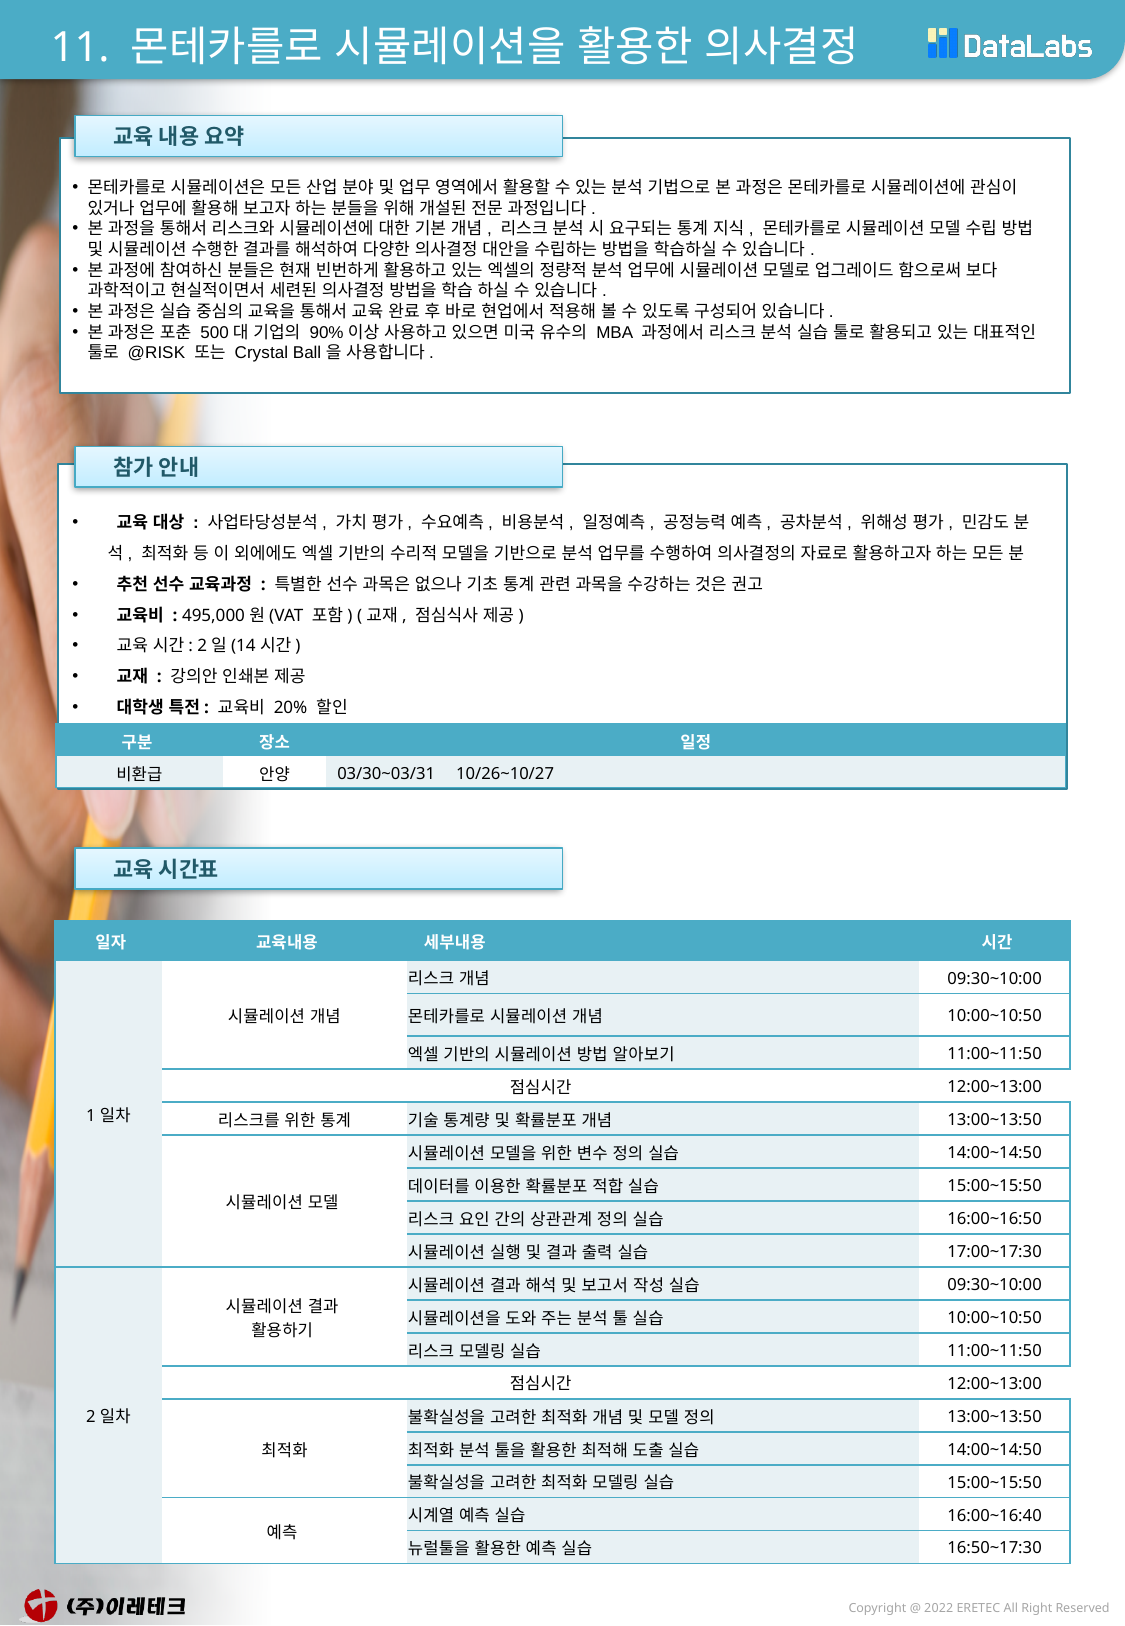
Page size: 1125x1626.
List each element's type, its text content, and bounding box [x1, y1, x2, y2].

table_cell 시뮬레이션 결과 활용하기 [162, 1268, 407, 1365]
table_cell 예측 [162, 1498, 407, 1563]
table_header 일자 [56, 922, 162, 960]
table_header 구분 [57, 724, 223, 755]
table_cell 15:00~15:50 [919, 1169, 1069, 1200]
table_cell 11:00~11:50 [919, 1334, 1069, 1365]
table_header 시간 [919, 922, 1069, 960]
table_cell 11:00~11:50 [919, 1037, 1069, 1068]
table_cell 리스크 요인 간의 상관관계 정의 실습 [407, 1202, 919, 1233]
text_box 참가 안내 [74, 446, 563, 488]
table_cell 시뮬레이션 모델을 위한 변수 정의 실습 [407, 1136, 919, 1167]
table_cell 불확실성을 고려한 최적화 개념 및 모델 정의 [407, 1400, 919, 1431]
table_cell 리스크를 위한 통계 [162, 1103, 407, 1134]
text_box 교육 내용 요약 [74, 115, 563, 157]
table_cell 기술 통계량 및 확률분포 개념 [407, 1103, 919, 1134]
text_box [55, 462, 1070, 791]
table_cell 14:00~14:50 [919, 1136, 1069, 1167]
picture [0, 23, 1125, 1625]
table_cell 점심시간 [162, 1070, 919, 1101]
table_cell 10:00~10:50 [919, 1301, 1069, 1332]
table_cell 09:30~10:00 [919, 961, 1069, 993]
table_cell 리스크 개념 [407, 961, 919, 993]
table_cell 불확실성을 고려한 최적화 모델링 실습 [407, 1466, 919, 1497]
table_cell 10:00~10:50 [919, 994, 1069, 1035]
text_box 교육 대상 : 사업타당성분석, 가치 평가, 수요예측, 비용분석, 일정예측, 공정능력 예측, 공차분석, 위해성 평가, 민감도 분석, 최적화 등 이 외에에도 엑셀 기반의 수리적 모델을 기반으로 분석 업무를 수행하여 의사결정의 자료로 활용하고자 하는 모든 분 추천 선수 교육과정 : 특별한 선수 과목은 없으나 기초 통계 관련 과목을 수강하는 것은 권고 교육비 : 495,000원(VAT 포함) (교재, 점심식사 제공) 교육 시간: 2일(14시간) 교재 : 강의안 인쇄본 제공 대학생 특전: 교육비 20% 할인 [57, 493, 1068, 756]
table_cell 14:00~14:50 [919, 1433, 1069, 1464]
table_cell 시뮬레이션 개념 [162, 961, 407, 1068]
table_header 세부내용 [407, 922, 919, 960]
table_cell 17:00~17:30 [919, 1235, 1069, 1266]
table_cell 데이터를 이용한 확률분포 적합 실습 [407, 1169, 919, 1200]
table_cell 1일차 [56, 961, 162, 1266]
table_cell 비환급 [57, 756, 223, 787]
text_box 몬테카를로 시뮬레이션은 모든 산업 분야 및 업무 영역에서 활용할 수 있는 분석 기법으로 본 과정은 몬테카를로 시뮬레이션에 관심이 있거나 업무에 활용해 보고자 하는 분들을 위해 개설된 전문 과정입니다. 본 과정을 통해서 리스크와 시뮬레이션에 대한 기본 개념, 리스크 분석 시 요구되는 통계 지식, 몬테카를로 시뮬레이션 모델 수립 방법 및 시뮬레이션 수행한 결과를 해석하여 다양한 의사결정 대안을 수립하는 방법을 학습하실 수 있습니다. 본 과정에 참여하신 분들은 현재 빈번하게 활용하고 있는 엑셀의 정량적 분석 업무에 시뮬레이션 모델로 업그레이드 함으로써 보다 과학적이고 현실적이면서 세련된 의사결정 방법을 학습 하실 수 있습니다. 본 과정은 실습 중심의 교육을 통해서 교육 완료 후 바로 현업에서 적용해 볼 수 있도록 구성되어 있습니다. 본 과정은 포춘 500대 기업의 90%이상 사용하고 있으면 미국 유수의 MBA 과정에서 리스크 분석 실습 툴로 활용되고 있는 대표적인 툴로 @RISK 또는 Crystal Ball을 사용합니다. [57, 169, 1068, 370]
table_header 장소 [223, 724, 326, 755]
table_cell 뉴럴툴을 활용한 예측 실습 [407, 1531, 919, 1563]
title 11. 몬테카를로 시뮬레이션을 활용한 의사결정 [35, 9, 1049, 80]
table_cell 12:00~13:00 [919, 1367, 1070, 1398]
table_cell 13:00~13:50 [919, 1400, 1069, 1431]
table_cell 리스크 모델링 실습 [407, 1334, 919, 1365]
table_cell 시뮬레이션을 도와 주는 분석 툴 실습 [407, 1301, 919, 1332]
table_cell 16:00~16:40 [919, 1498, 1069, 1530]
text_box [58, 136, 1072, 395]
table_cell 16:50~17:30 [919, 1531, 1069, 1563]
table_cell 안양 [223, 756, 326, 787]
table_cell 2일차 [56, 1268, 162, 1563]
table_cell 최적화 분석 툴을 활용한 최적해 도출 실습 [407, 1433, 919, 1464]
table_cell 시뮬레이션 결과 해석 및 보고서 작성 실습 [407, 1268, 919, 1299]
table_cell 03/30~03/31 10/26~10/27 [326, 756, 1065, 787]
table_cell 12:00~13:00 [919, 1070, 1070, 1101]
table_cell 15:00~15:50 [919, 1466, 1069, 1497]
table_header 교육내용 [162, 922, 407, 960]
table_cell 시계열 예측 실습 [407, 1498, 919, 1530]
table_cell 13:00~13:50 [919, 1103, 1069, 1134]
table_cell 09:30~10:00 [919, 1268, 1069, 1299]
table_cell 최적화 [162, 1400, 407, 1497]
table_cell 엑셀 기반의 시뮬레이션 방법 알아보기 [407, 1037, 919, 1068]
text_box 교육 시간표 [74, 847, 563, 890]
table_header 일정 [326, 724, 1065, 755]
table_cell 시뮬레이션 실행 및 결과 출력 실습 [407, 1235, 919, 1266]
table_cell 시뮬레이션 모델 [162, 1136, 407, 1266]
table_cell 점심시간 [162, 1367, 919, 1398]
table_cell 16:00~16:50 [919, 1202, 1069, 1233]
table_cell 몬테카를로 시뮬레이션 개념 [407, 994, 919, 1035]
